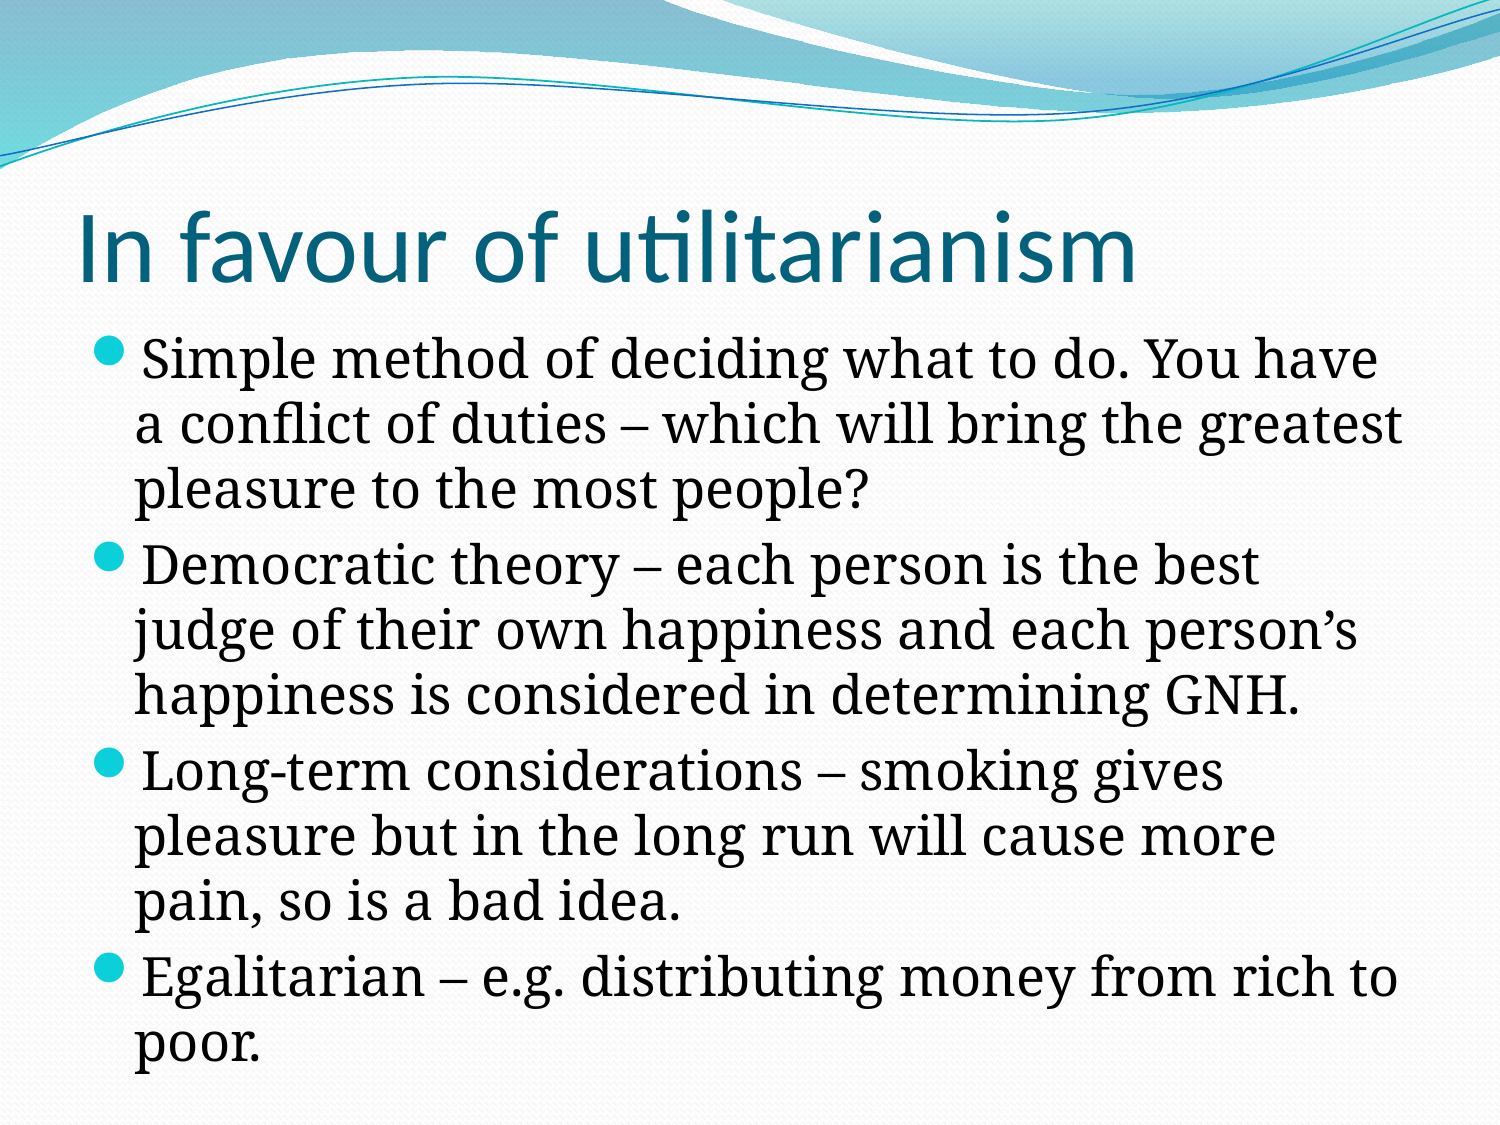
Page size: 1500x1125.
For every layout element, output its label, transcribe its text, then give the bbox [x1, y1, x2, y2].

title In favour of utilitarianism [75, 115, 1425, 303]
list Simple method of deciding what to do. You have a conflict of duties – which will bring the greatest pleasure to the most people? Democratic theory – each person is the best judge of their own happiness and each person’s happiness is considered in determining GNH. Long-term considerations – smoking gives pleasure but in the long run will cause more pain, so is a bad idea. Egalitarian – e.g. distributing money from rich to poor. [75, 317, 1425, 1038]
